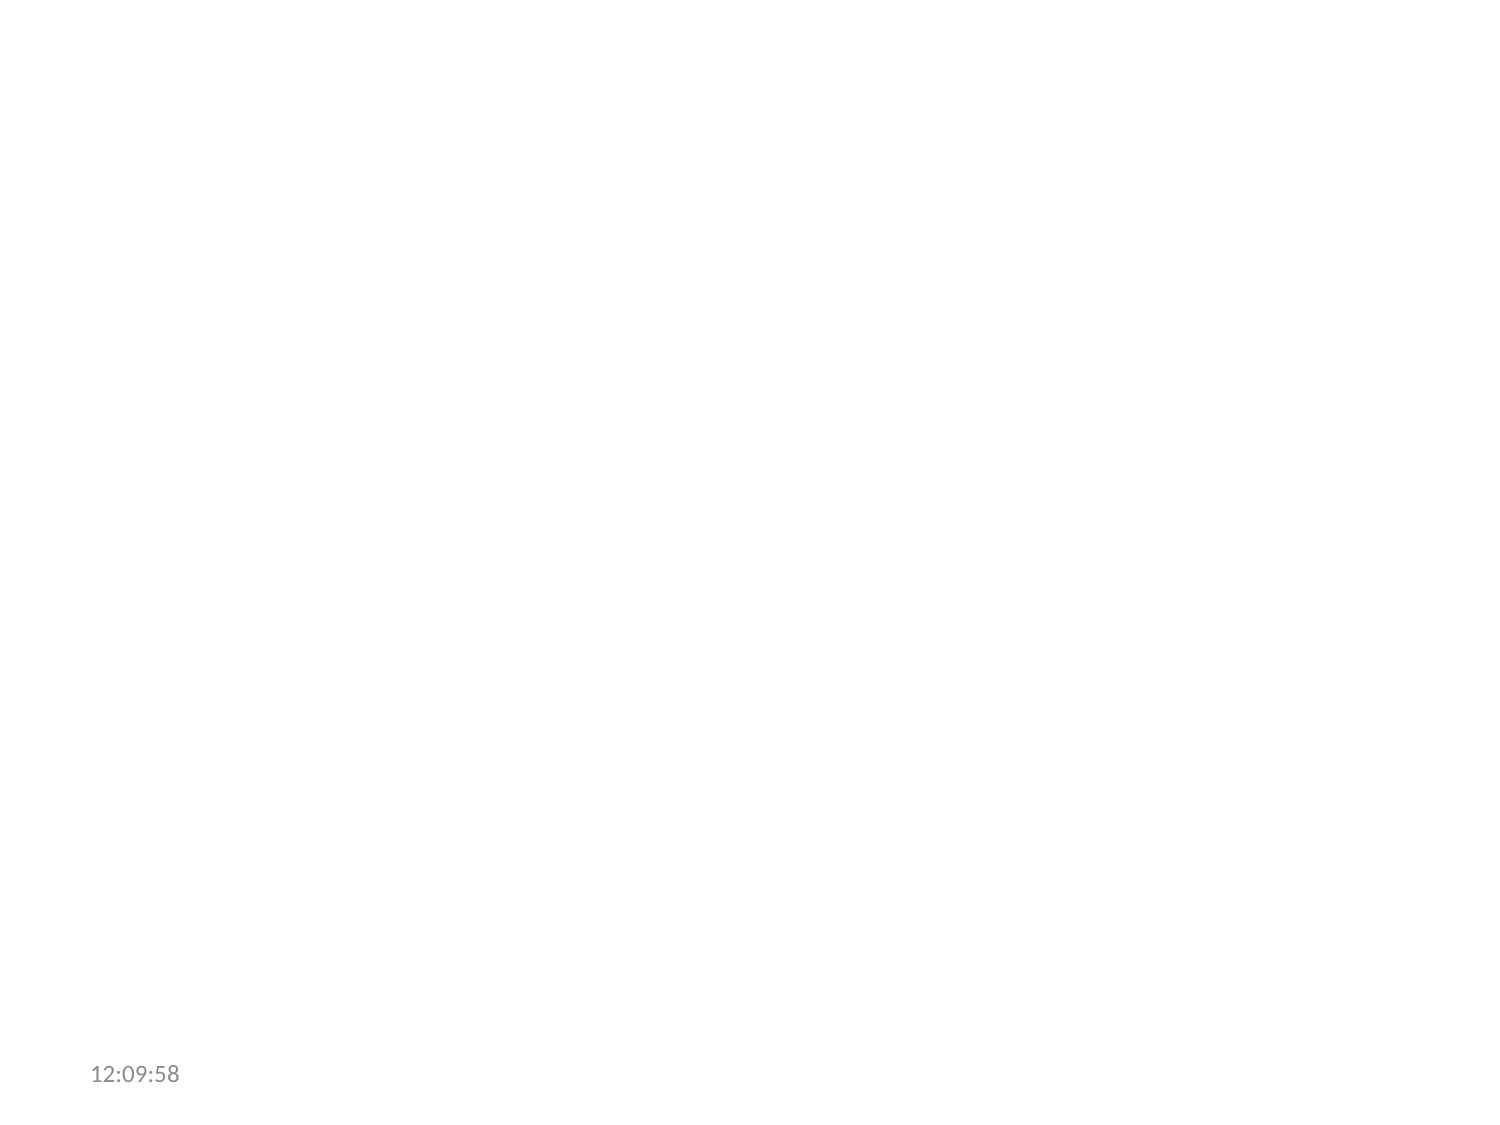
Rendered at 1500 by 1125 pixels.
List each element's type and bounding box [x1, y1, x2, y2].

slide_number [75, 1042, 425, 1103]
